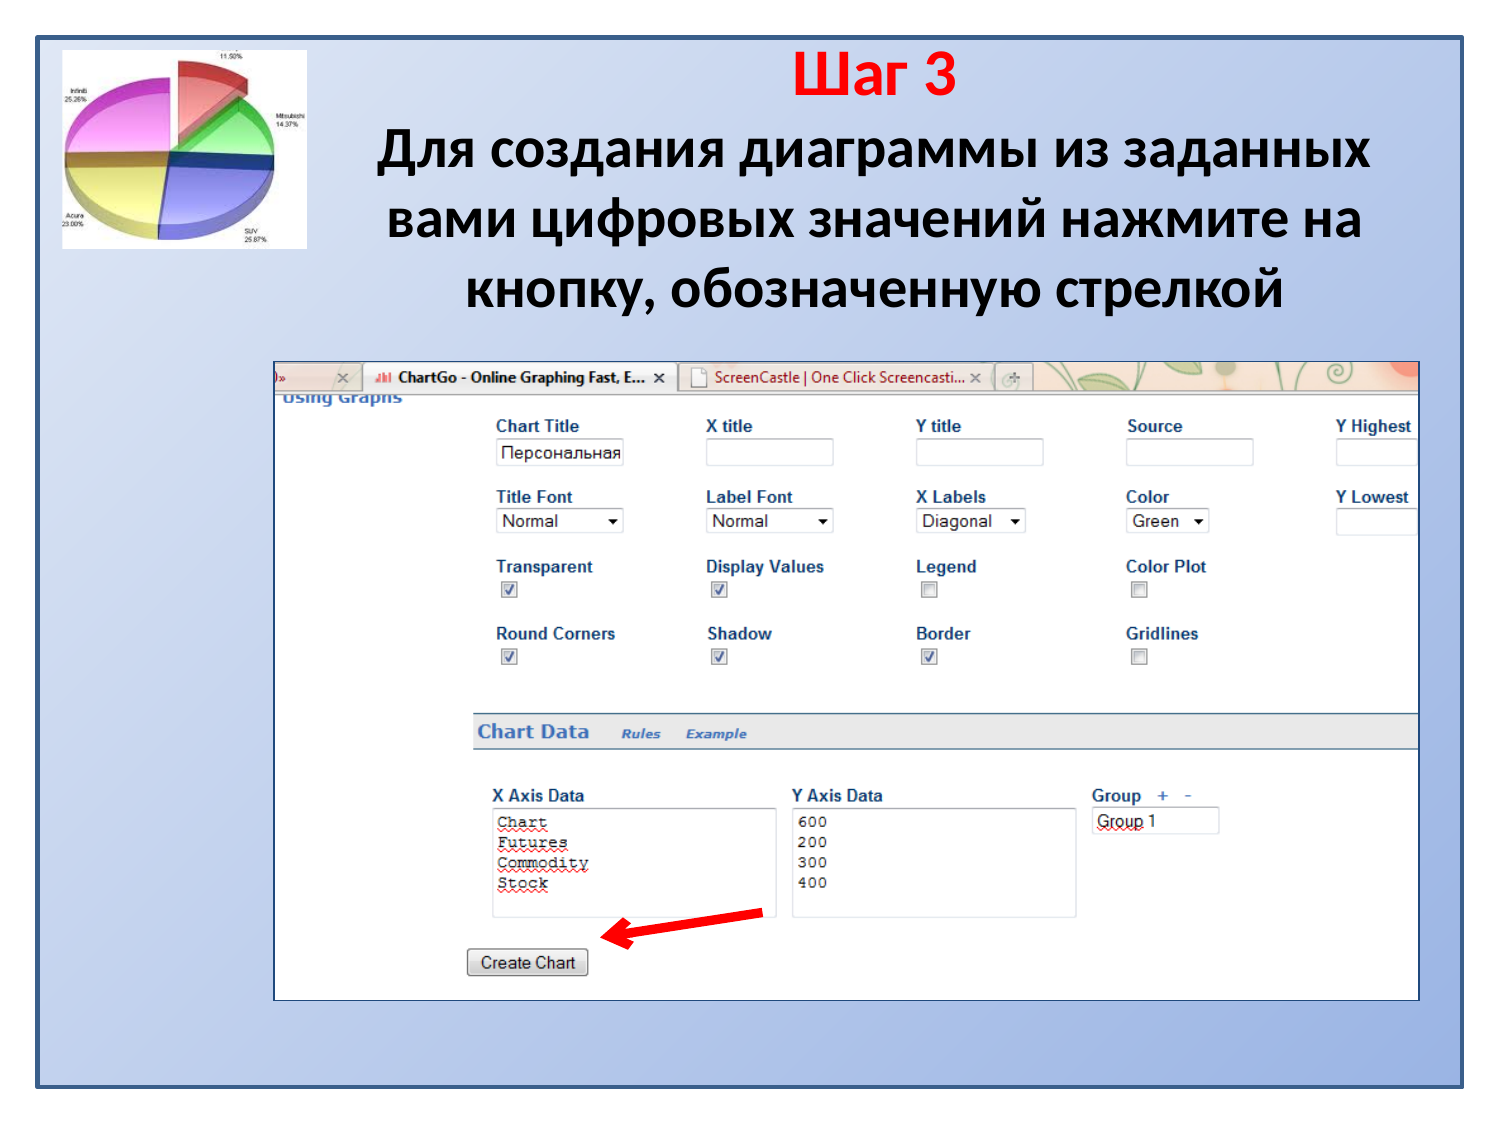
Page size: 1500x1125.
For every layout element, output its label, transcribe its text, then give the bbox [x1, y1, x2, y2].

picture [274, 362, 1419, 1001]
picture [62, 49, 308, 250]
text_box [599, 912, 763, 938]
text_box [35, 35, 1464, 1089]
title Шаг 3 Для создания диаграммы из заданных вами цифровых значений нажмите на кнопку, обозначенную стрелкой [324, 45, 1425, 233]
